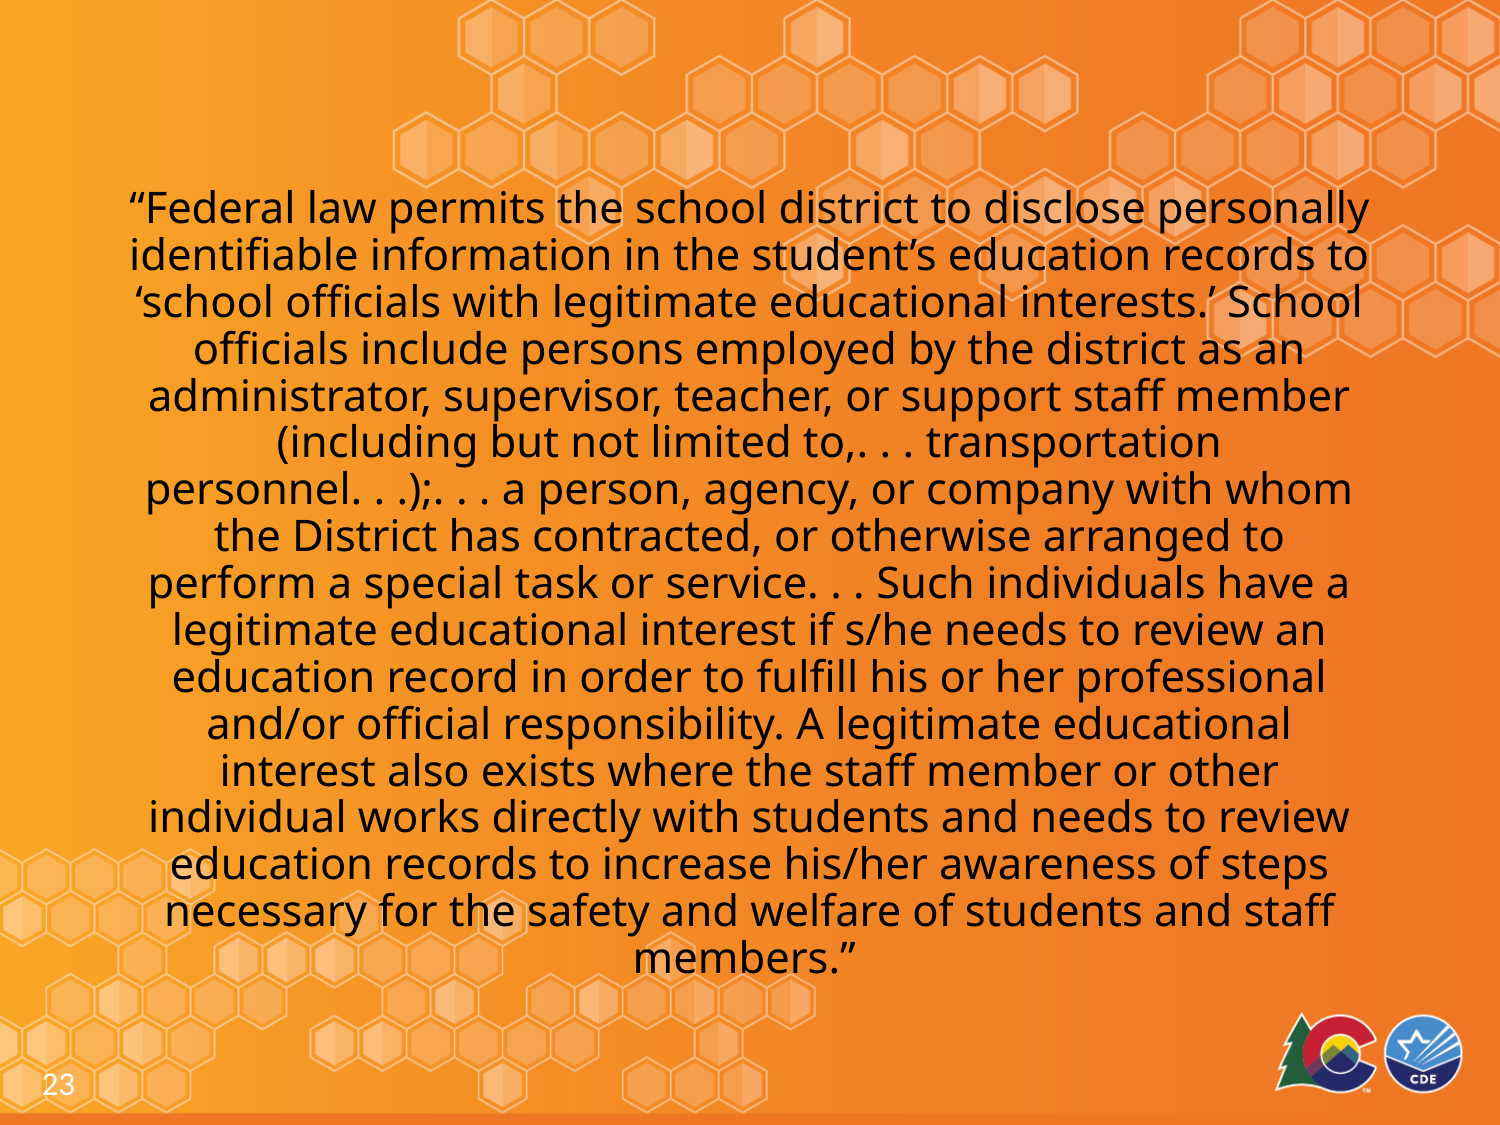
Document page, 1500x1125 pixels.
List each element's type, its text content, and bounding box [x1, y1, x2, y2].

slide_number 23 [26, 1054, 365, 1115]
picture [0, 0, 1500, 1125]
title “Federal law permits the school district to disclose personally identifiable information in the student’s education records to ‘school officials with legitimate educational interests.’ School officials include persons employed by the district as an administrator, supervisor, teacher, or support staff member (including but not limited to,. . . transportation personnel. . .);. . . a person, agency, or company with whom the District has contracted, or otherwise arranged to perform a special task or service. . . Such individuals have a legitimate educational interest if s/he needs to review an education record in order to fulfill his or her professional and/or official responsibility. A legitimate educational interest also exists where the staff member or other individual works directly with students and needs to review education records to increase his/her awareness of steps necessary for the safety and welfare of students and staff members.” [112, 178, 1388, 1047]
